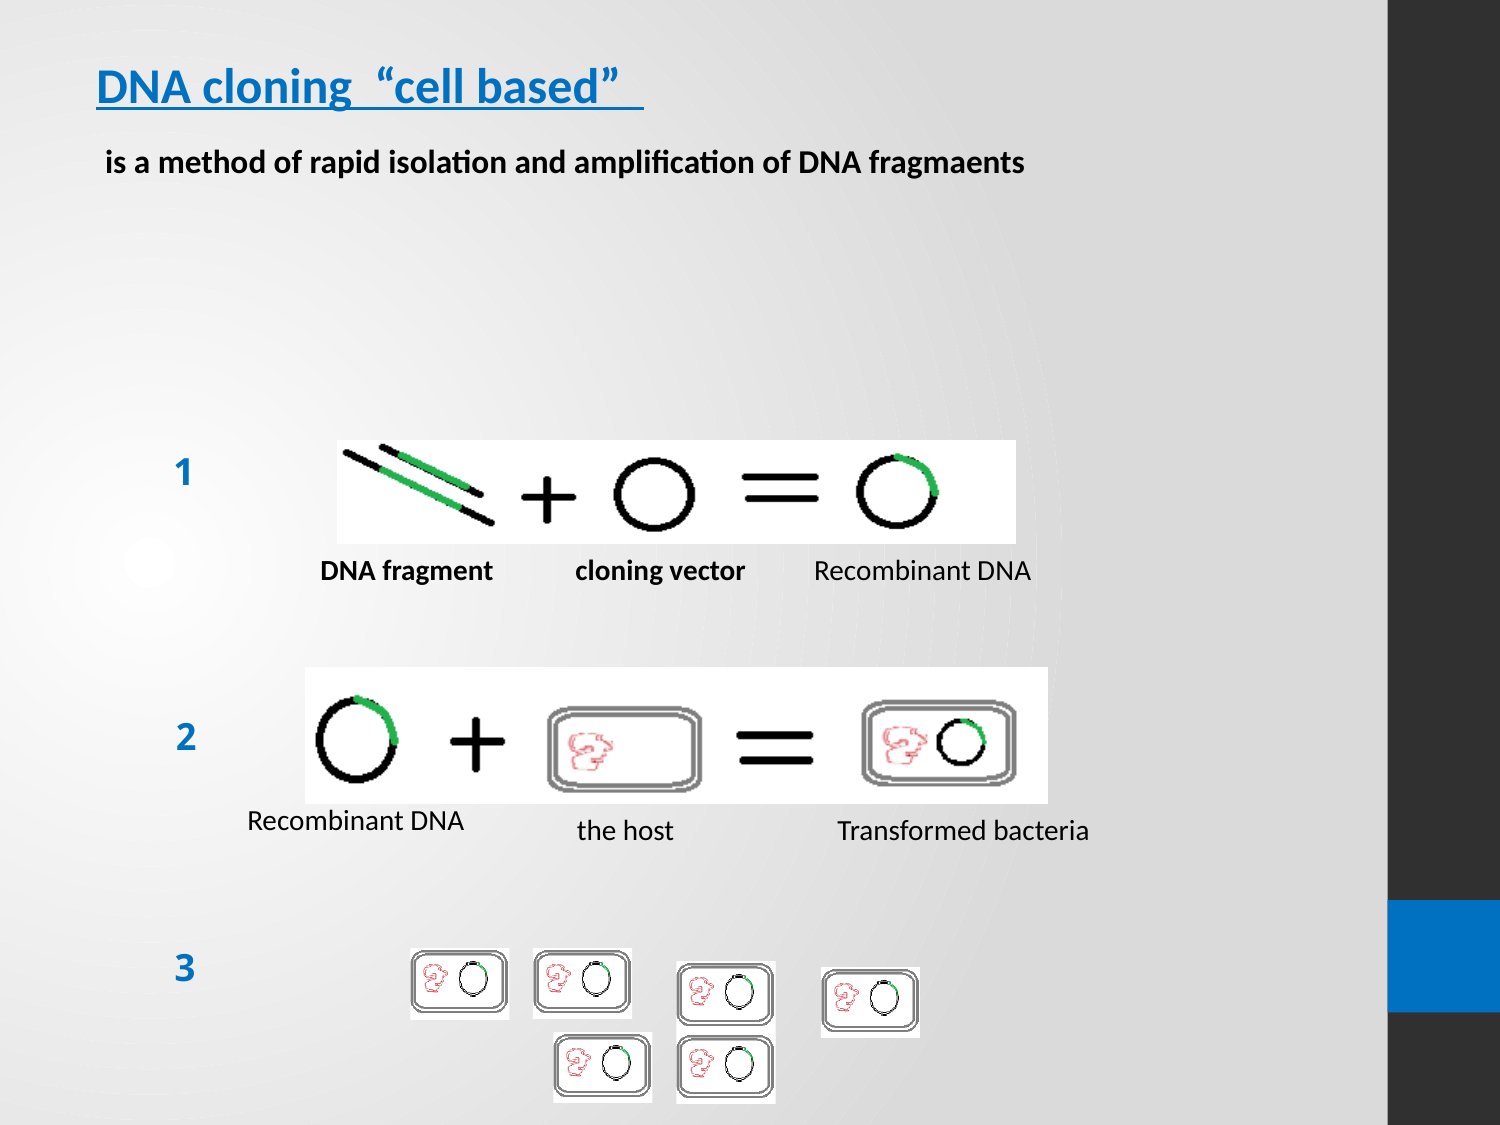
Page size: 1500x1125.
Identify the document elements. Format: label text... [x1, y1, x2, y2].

text_box Recombinant DNA [232, 793, 480, 844]
text_box Transformed bacteria [822, 803, 1105, 854]
text_box cloning vector [560, 550, 761, 594]
picture [820, 966, 921, 1039]
picture [552, 1031, 653, 1104]
picture [532, 947, 633, 1020]
text_box Recombinant DNA [799, 544, 1047, 594]
picture [336, 440, 1016, 545]
text_box the host [561, 810, 690, 854]
picture [675, 961, 777, 1104]
text_box DNA fragment [305, 543, 509, 594]
picture [304, 666, 1048, 804]
picture [409, 948, 510, 1020]
text_box DNA cloning “cell based” is a method of rapid isolation and amplification of DNA fragmaents [81, 16, 1329, 274]
text_box 2 [161, 705, 212, 765]
text_box 3 [160, 936, 211, 997]
text_box 1 [159, 440, 210, 501]
